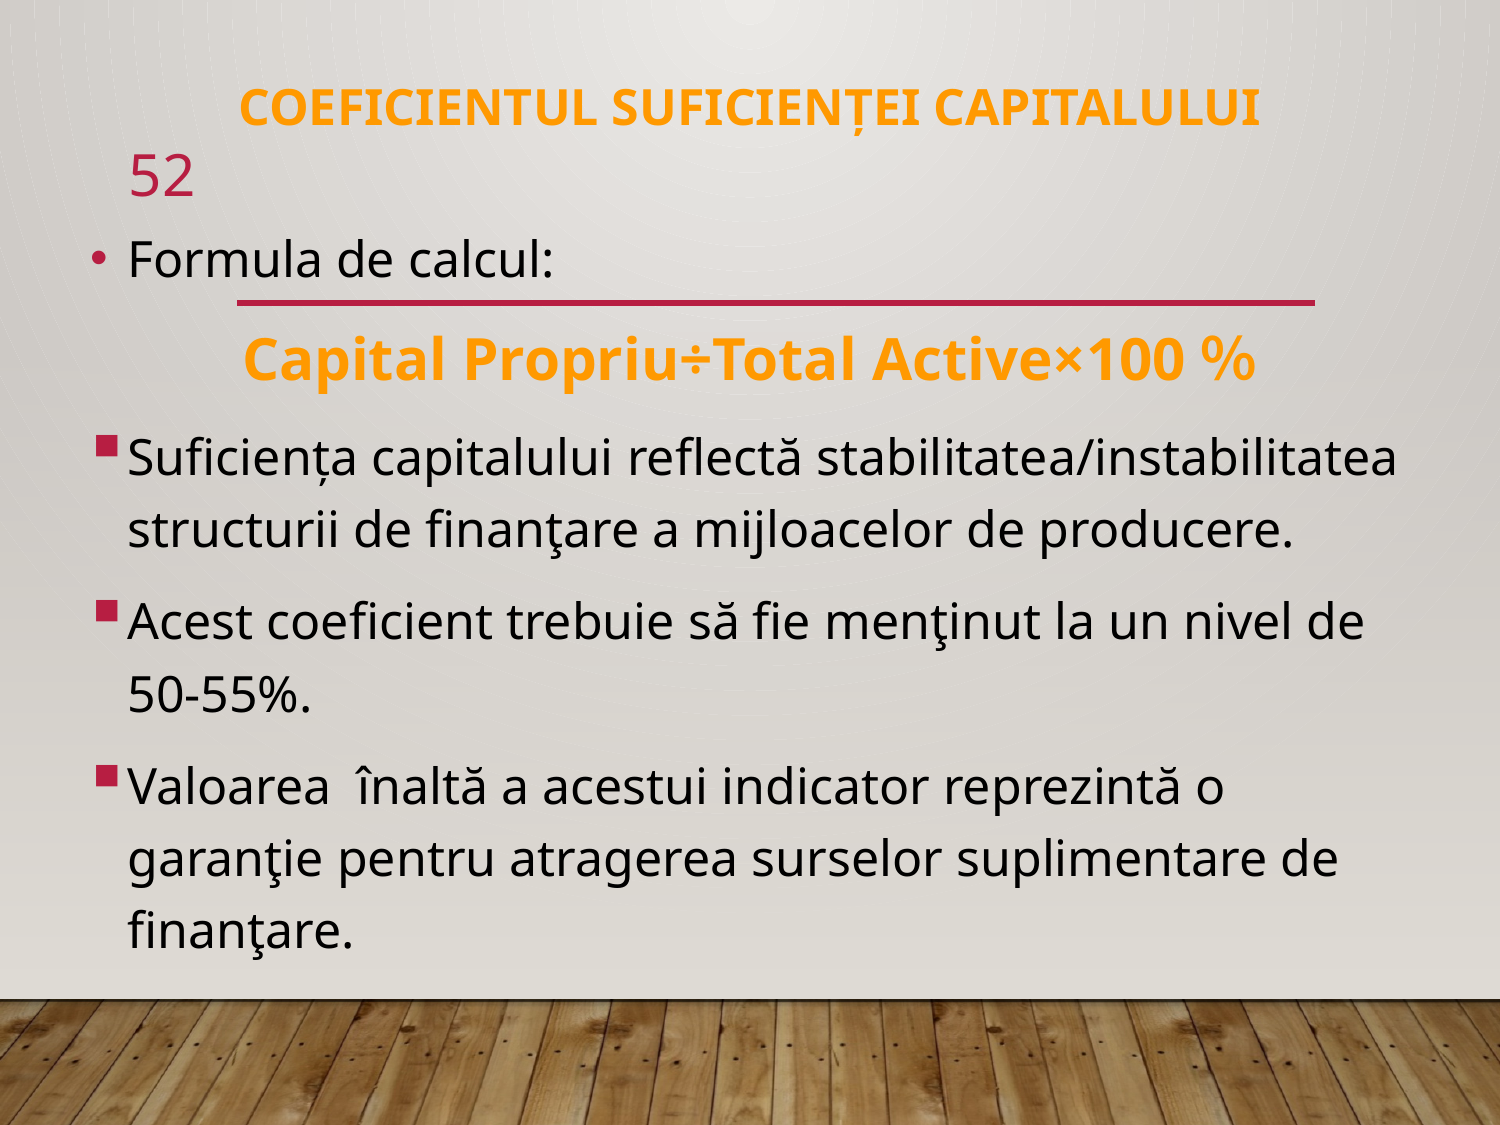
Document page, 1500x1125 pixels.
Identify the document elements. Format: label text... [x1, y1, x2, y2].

slide_number 52 [80, 131, 211, 214]
picture [0, 999, 1500, 1125]
title COEFICIENTUL SUFICIENŢEI CAPITALULUI [75, 75, 1425, 185]
list Formula de calcul: Capital Propriu÷Total Active×100％ Suficienţa capitalului reflectă stabilitatea/instabilitatea structurii de finanţare a mijloacelor de producere. Acest coeficient trebuie să fie menţinut la un nivel de 50-55%. Valoarea înaltă a acestui indicator reprezintă o garanţie pentru atragerea surselor suplimentare de finanţare. [75, 208, 1425, 963]
